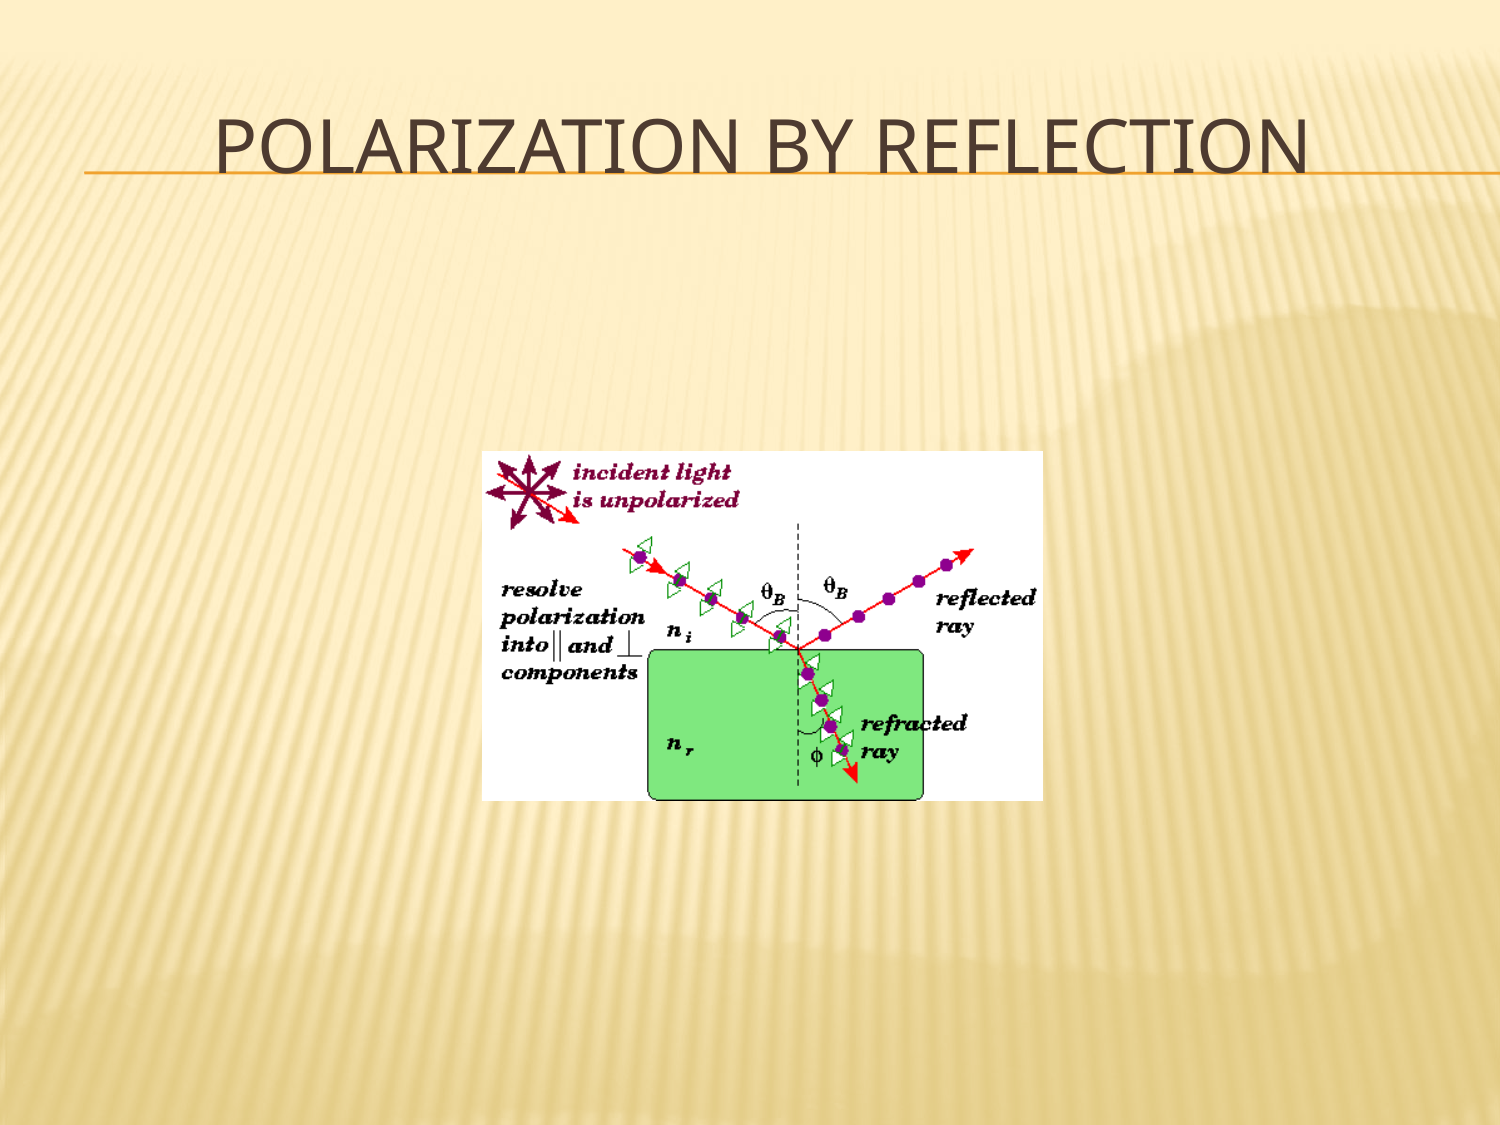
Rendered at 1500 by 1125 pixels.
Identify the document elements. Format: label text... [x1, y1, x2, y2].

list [482, 451, 1043, 801]
title Polarization by Reflection [50, 75, 1475, 213]
